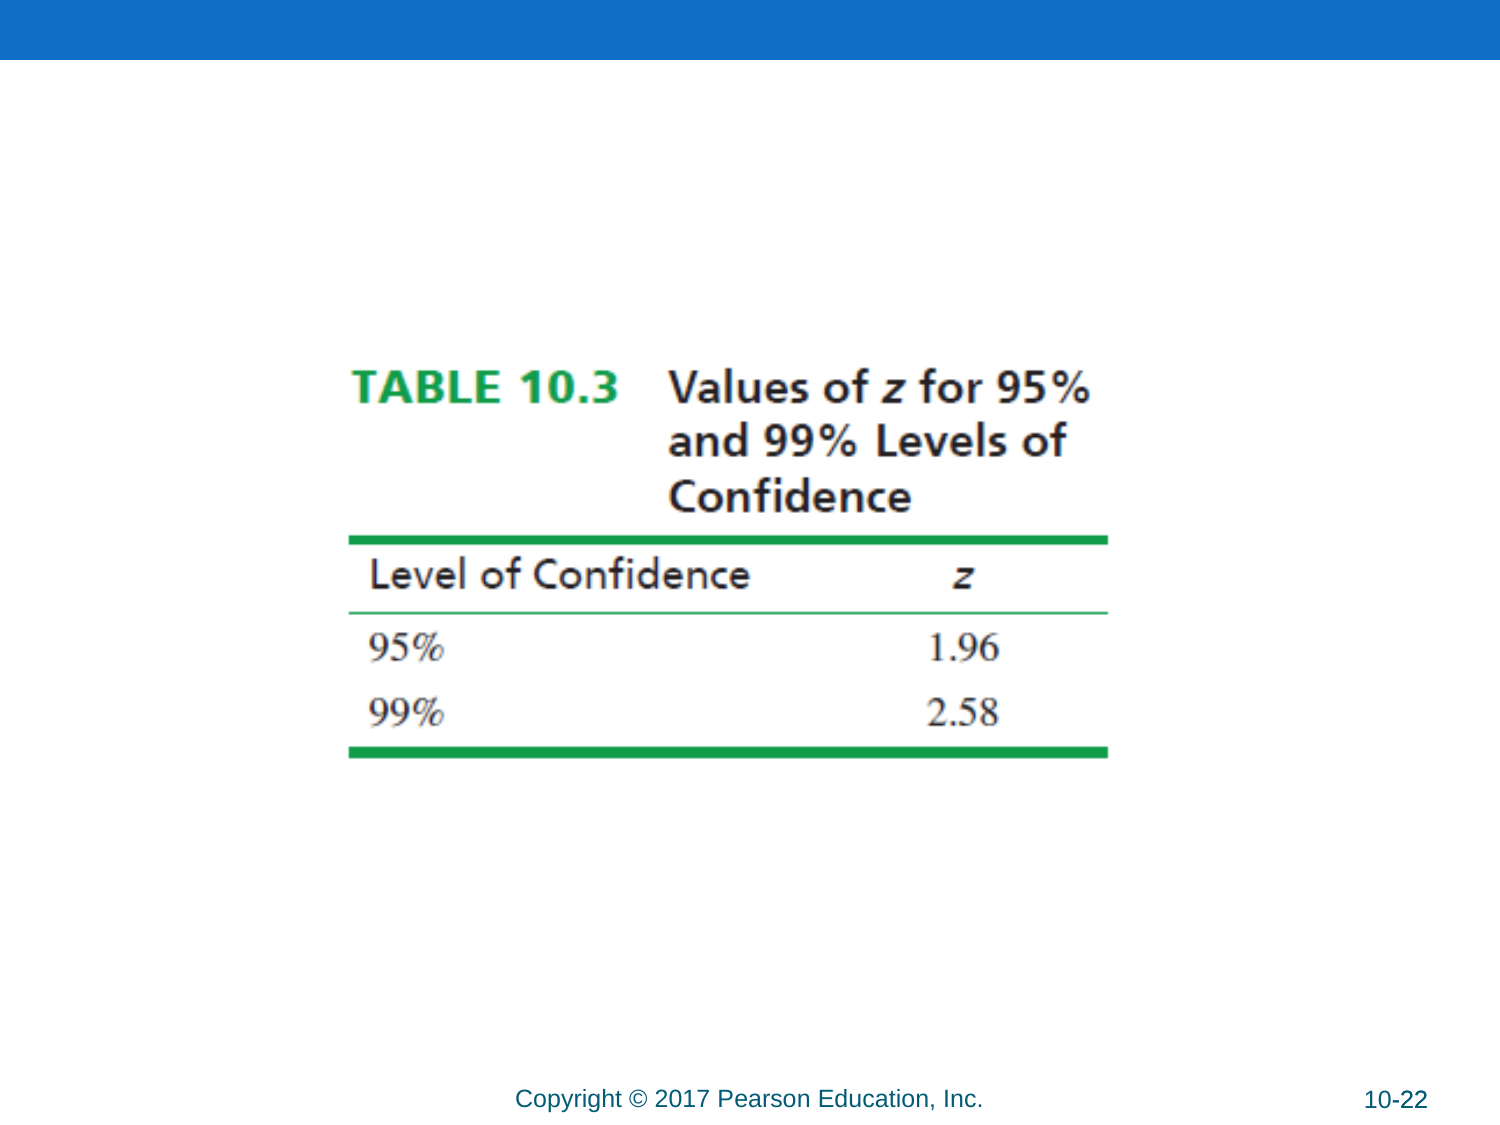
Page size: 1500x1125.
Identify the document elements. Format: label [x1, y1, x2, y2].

picture [641, 1100, 647, 1107]
picture [303, 334, 1162, 810]
